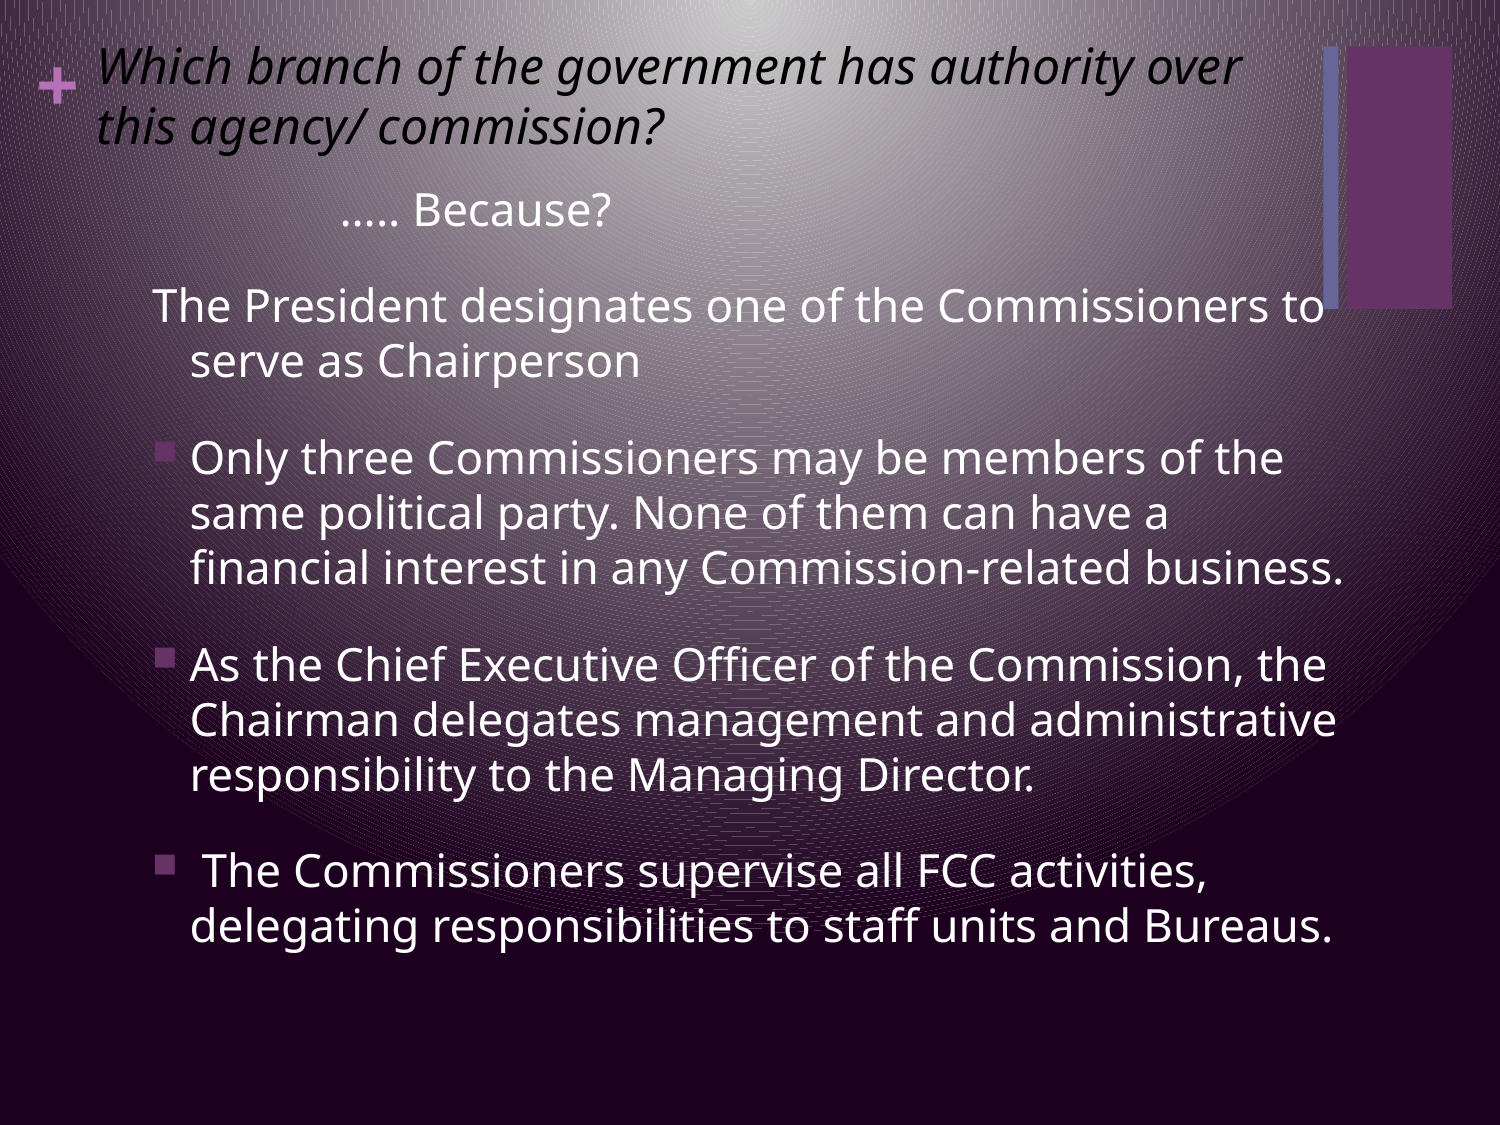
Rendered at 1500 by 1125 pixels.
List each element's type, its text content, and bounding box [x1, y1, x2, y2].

list ….. Because? The President designates one of the Commissioners to serve as Chairperson Only three Commissioners may be members of the same political party. None of them can have a financial interest in any Commission-related business. As the Chief Executive Officer of the Commission, the Chairman delegates management and administrative responsibility to the Managing Director. The Commissioners supervise all FCC activities, delegating responsibilities to staff units and Bureaus. [137, 172, 1377, 916]
title Which branch of the government has authority over this agency/ commission? [81, 26, 1322, 210]
